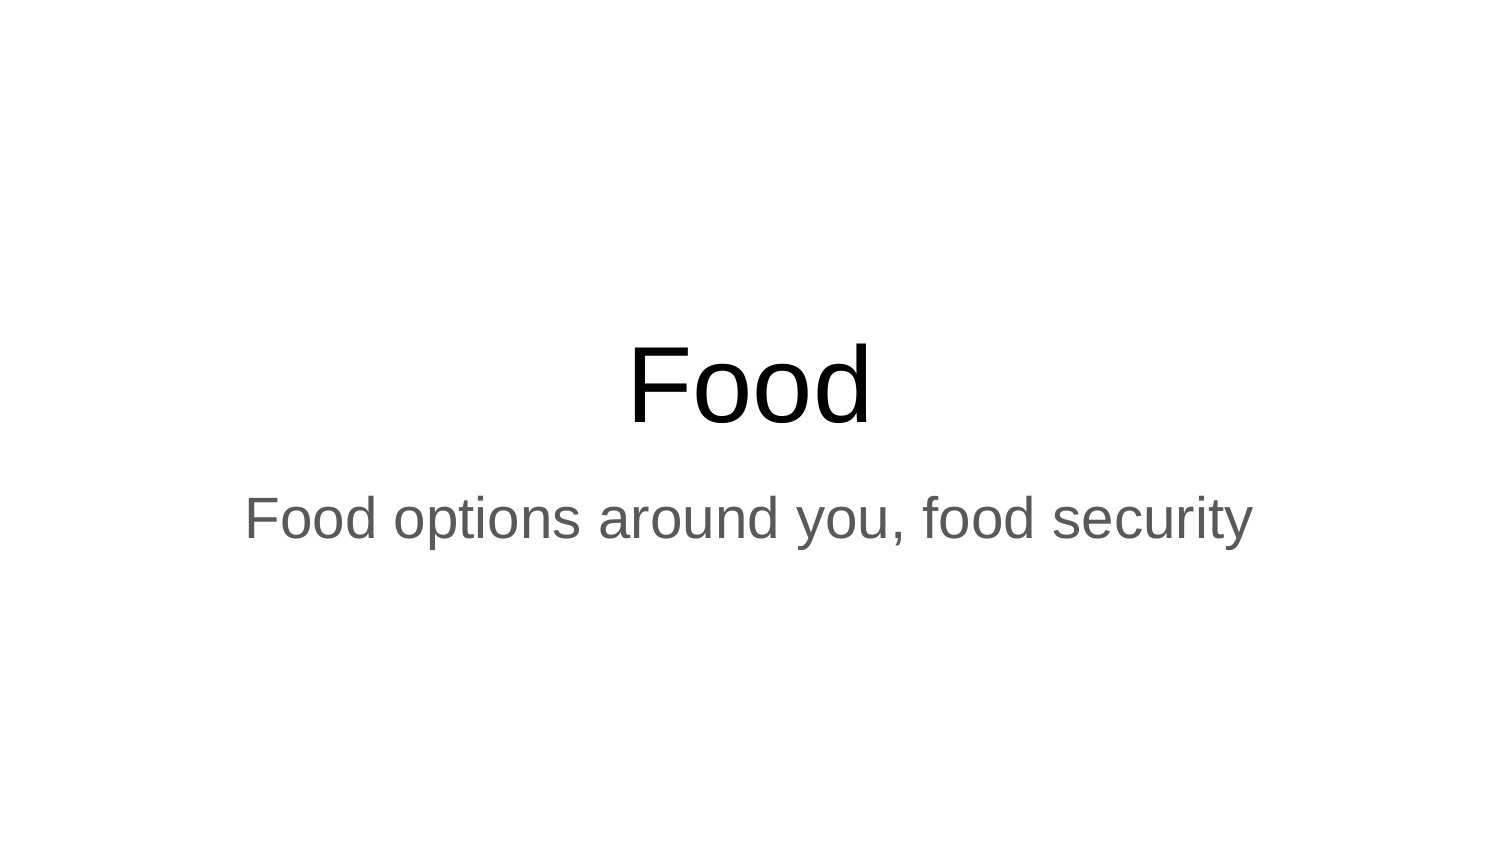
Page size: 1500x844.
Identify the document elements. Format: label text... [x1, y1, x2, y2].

subtitle Food options around you, food security [51, 464, 1449, 595]
title Food [51, 122, 1449, 459]
